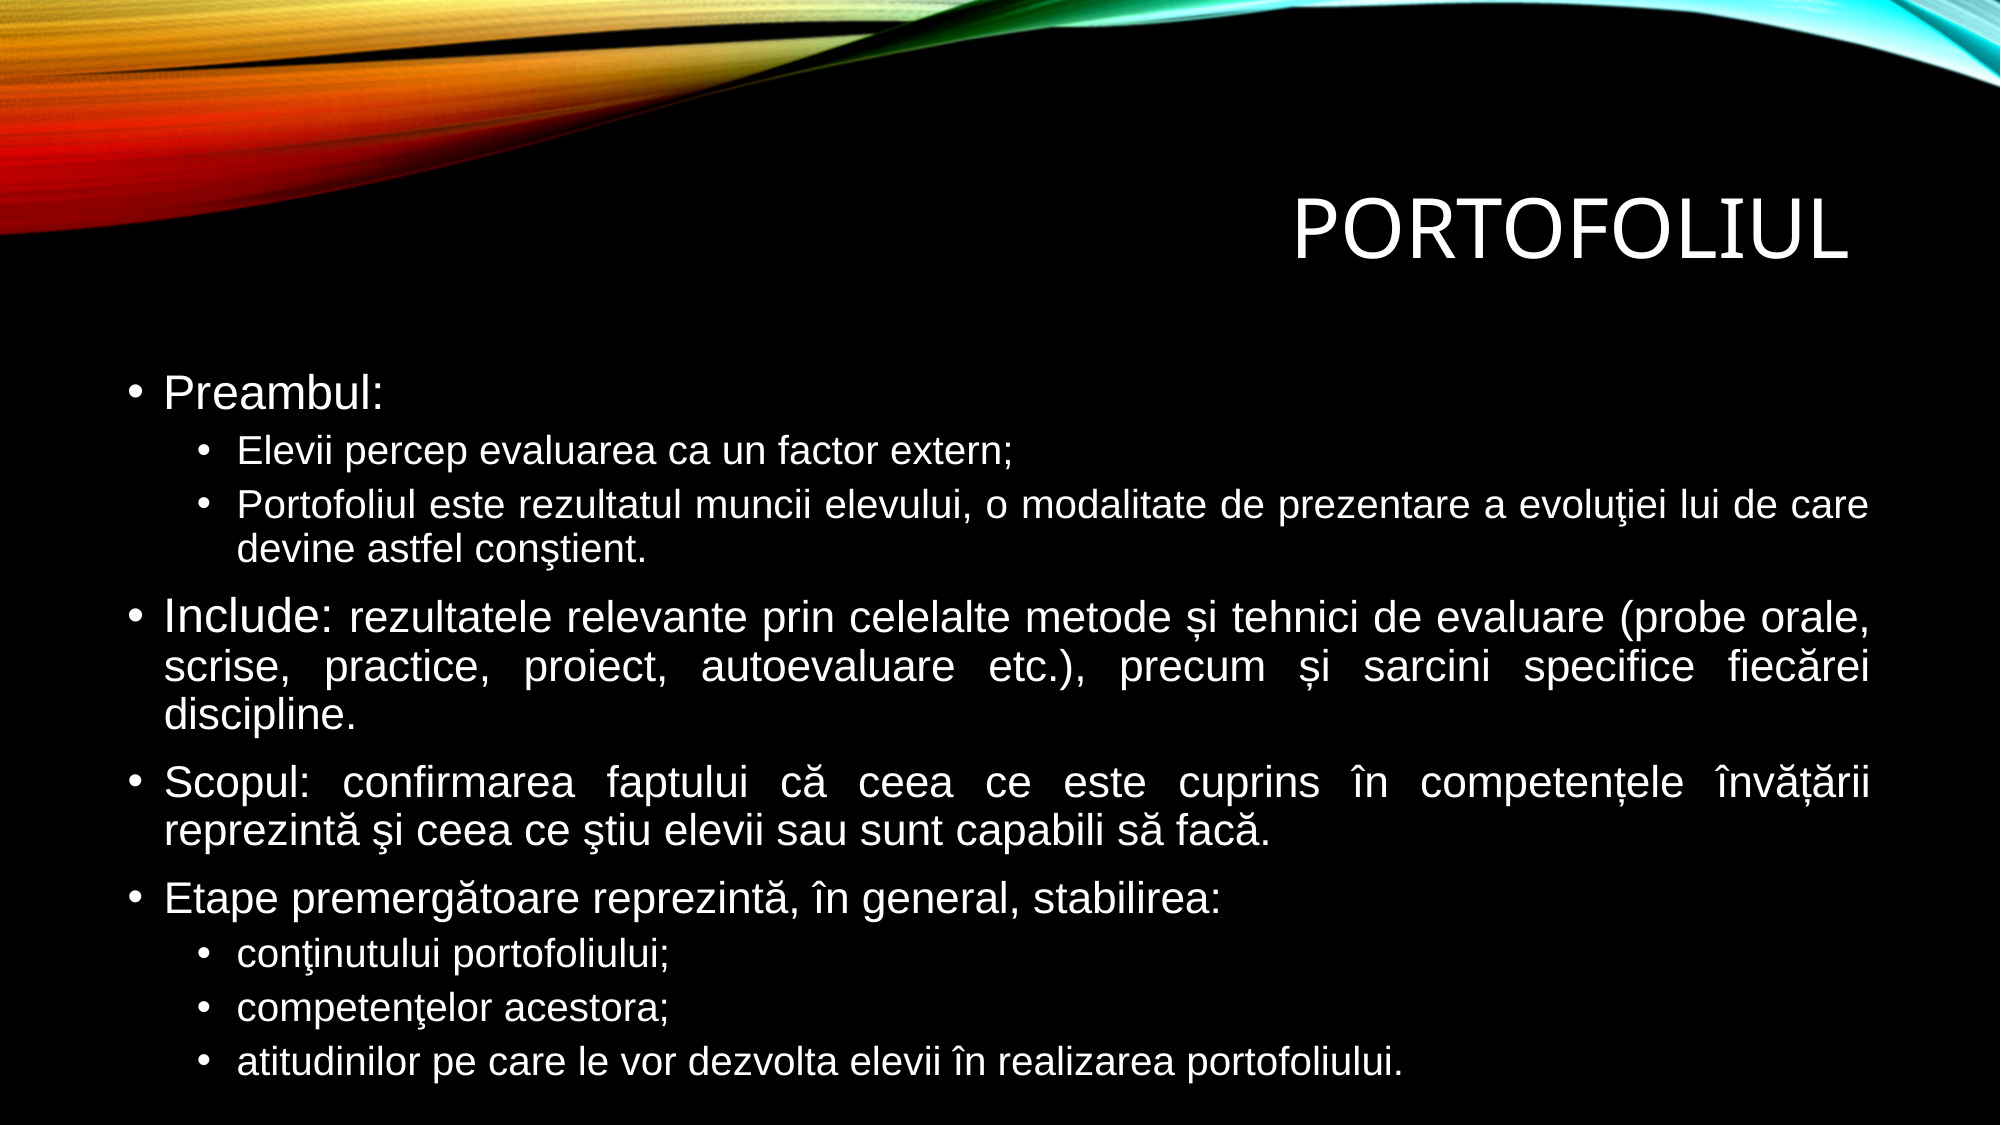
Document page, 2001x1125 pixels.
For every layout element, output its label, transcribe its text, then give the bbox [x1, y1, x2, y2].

title Portofoliul [474, 125, 1888, 338]
picture [0, 0, 2000, 237]
list Preambul: Elevii percep evaluarea ca un factor extern; Portofoliul este rezultatul muncii elevului, o modalitate de prezentare a evoluţiei lui de care devine astfel conştient. Include: rezultatele relevante prin celelalte metode și tehnici de evaluare (probe orale, scrise, practice, proiect, autoevaluare etc.), precum și sarcini specifice fiecărei discipline. Scopul: confirmarea faptului că ceea ce este cuprins în competențele învățării reprezintă şi ceea ce ştiu elevii sau sunt capabili să facă. Etape premergătoare reprezintă, în general, stabilirea: conţinutului portofoliului; competenţelor acestora; atitudinilor pe care le vor dezvolta elevii în realizarea portofoliului. [112, 360, 1888, 1097]
